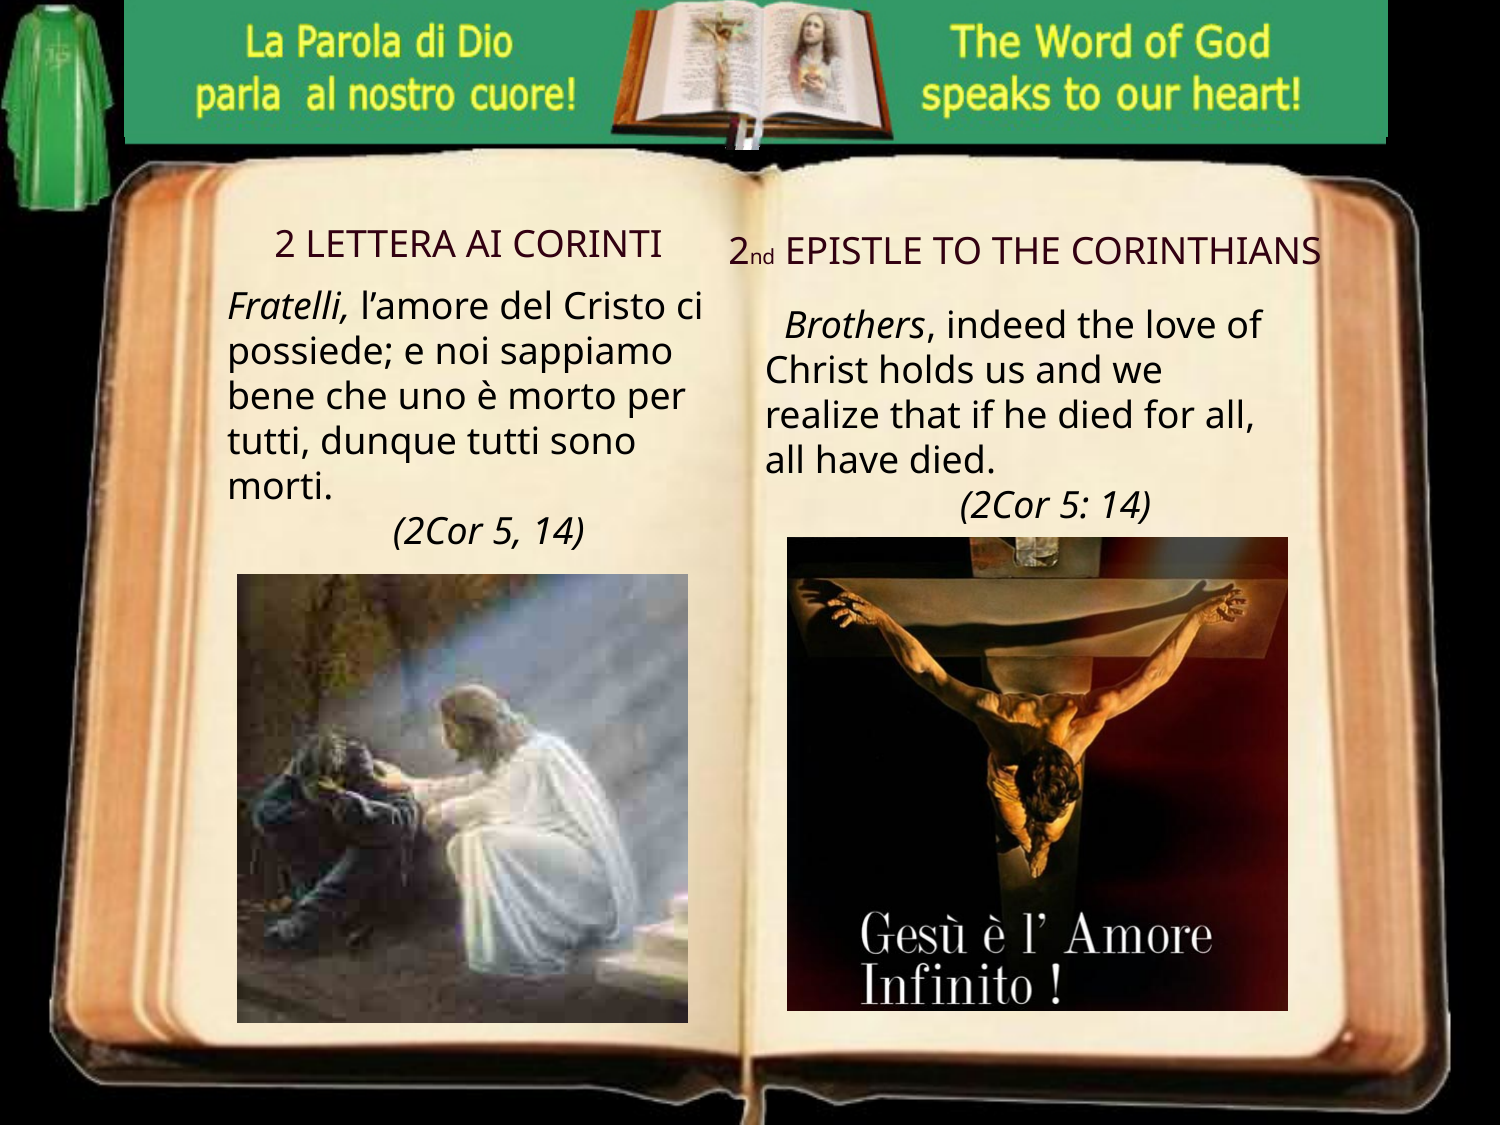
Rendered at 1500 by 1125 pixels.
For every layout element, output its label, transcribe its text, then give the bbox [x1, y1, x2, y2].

text_box 2 LETTERA AI CORINTI [212, 212, 725, 273]
text_box Fratelli, l’amore del Cristo ci possiede; e noi sappiamo bene che uno è morto per tutti, dunque tutti sono morti. (2Cor 5, 14) [212, 274, 750, 560]
text_box Brothers, indeed the love of Christ holds us and we realize that if he died for all, all have died. (2Cor 5: 14) [750, 293, 1300, 534]
title 2nd EPISTLE TO THE CORINTHIANS [687, 212, 1363, 288]
picture [0, 0, 1500, 1125]
